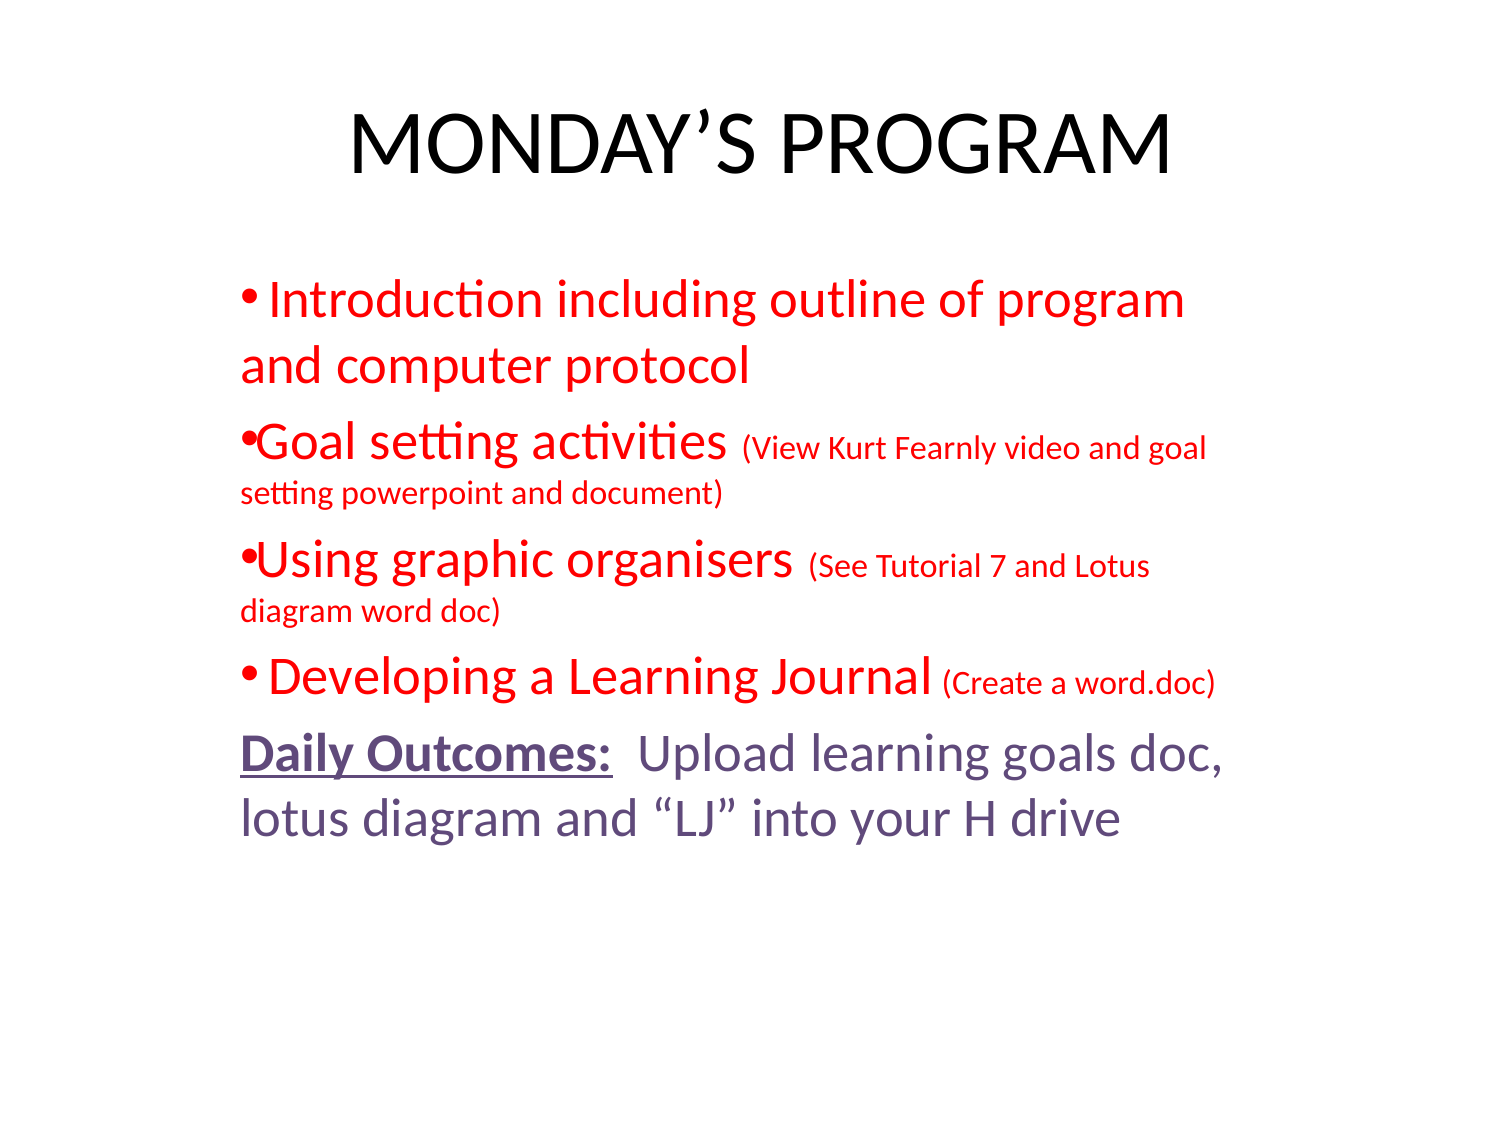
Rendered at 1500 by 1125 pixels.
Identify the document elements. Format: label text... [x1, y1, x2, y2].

title MONDAY’S PROGRAM [123, 66, 1399, 209]
subtitle Introduction including outline of program and computer protocol Goal setting activities (View Kurt Fearnly video and goal setting powerpoint and document) Using graphic organisers (See Tutorial 7 and Lotus diagram word doc) Developing a Learning Journal (Create a word.doc) Daily Outcomes: Upload learning goals doc, lotus diagram and “LJ” into your H drive [225, 255, 1275, 925]
